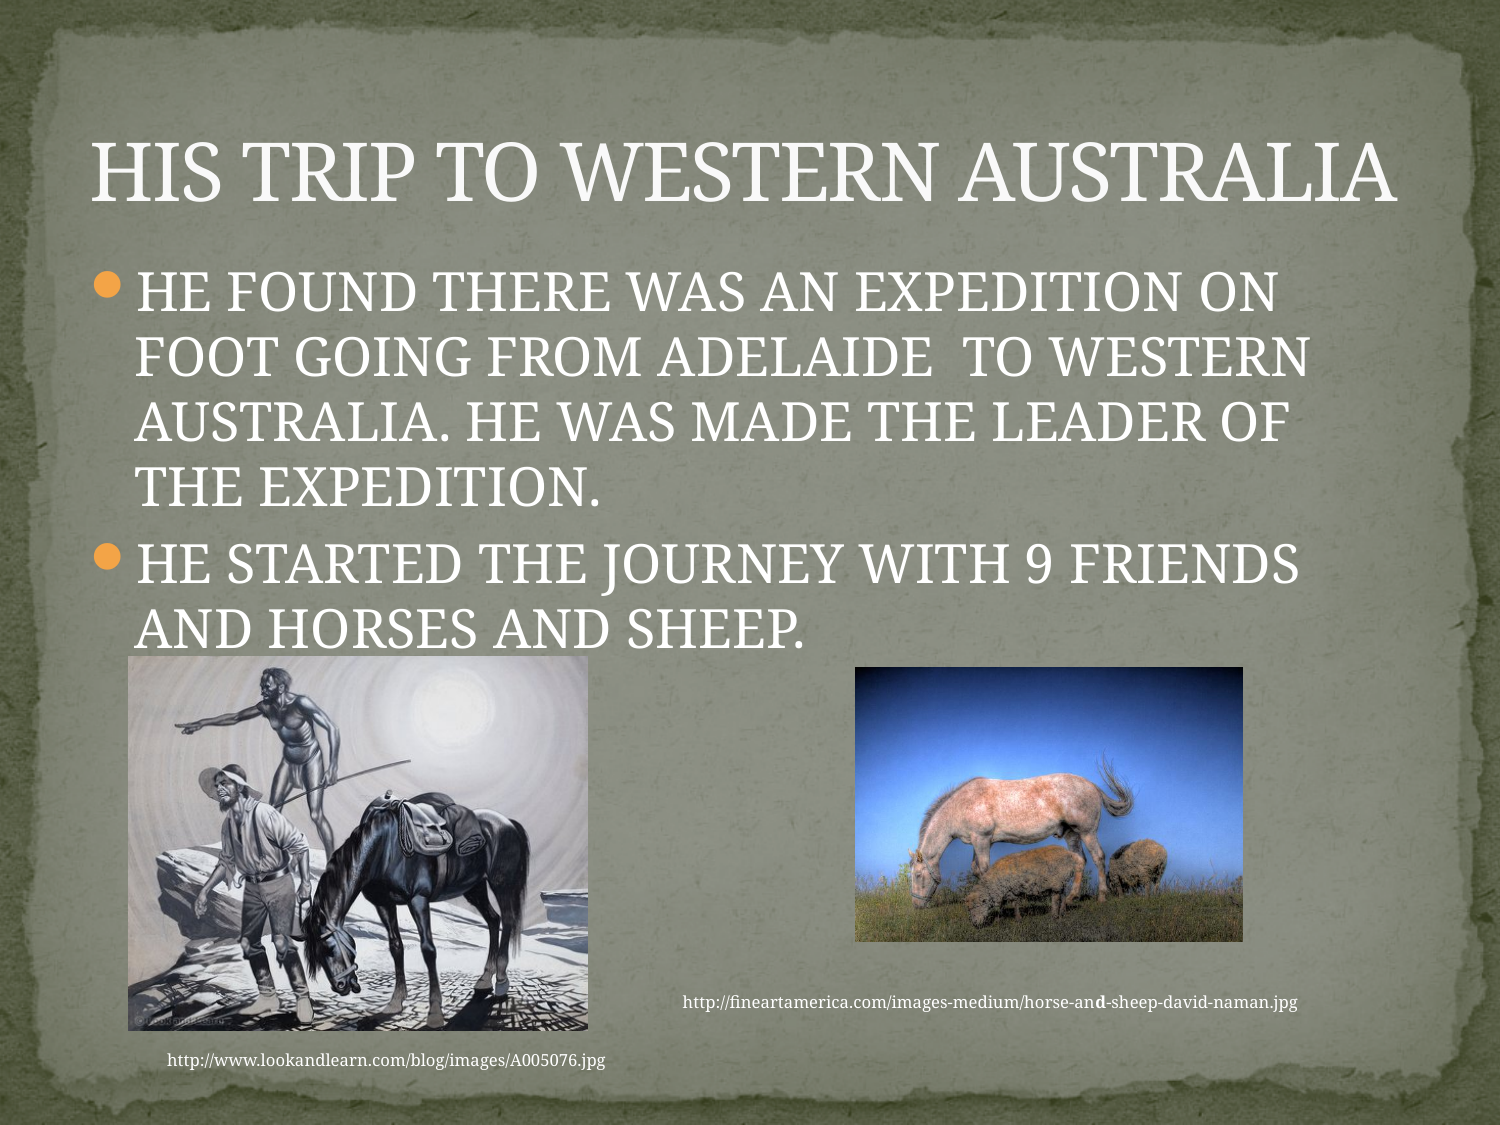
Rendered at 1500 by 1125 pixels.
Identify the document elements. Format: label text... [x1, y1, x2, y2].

text_box http://www.lookandlearn.com/blog/images/A005076.jpg [152, 1042, 903, 1078]
title HIS TRIP TO WESTERN AUSTRALIA [74, 24, 1425, 225]
list HE FOUND THERE WAS AN EXPEDITION ON FOOT GOING FROM ADELAIDE TO WESTERN AUSTRALIA. HE WAS MADE THE LEADER OF THE EXPEDITION. HE STARTED THE JOURNEY WITH 9 FRIENDS AND HORSES AND SHEEP. [74, 249, 1426, 716]
picture [128, 656, 588, 1031]
text_box http://fineartamerica.com/images-medium/horse-and-sheep-david-naman.jpg [667, 984, 1418, 1019]
picture [855, 667, 1243, 942]
